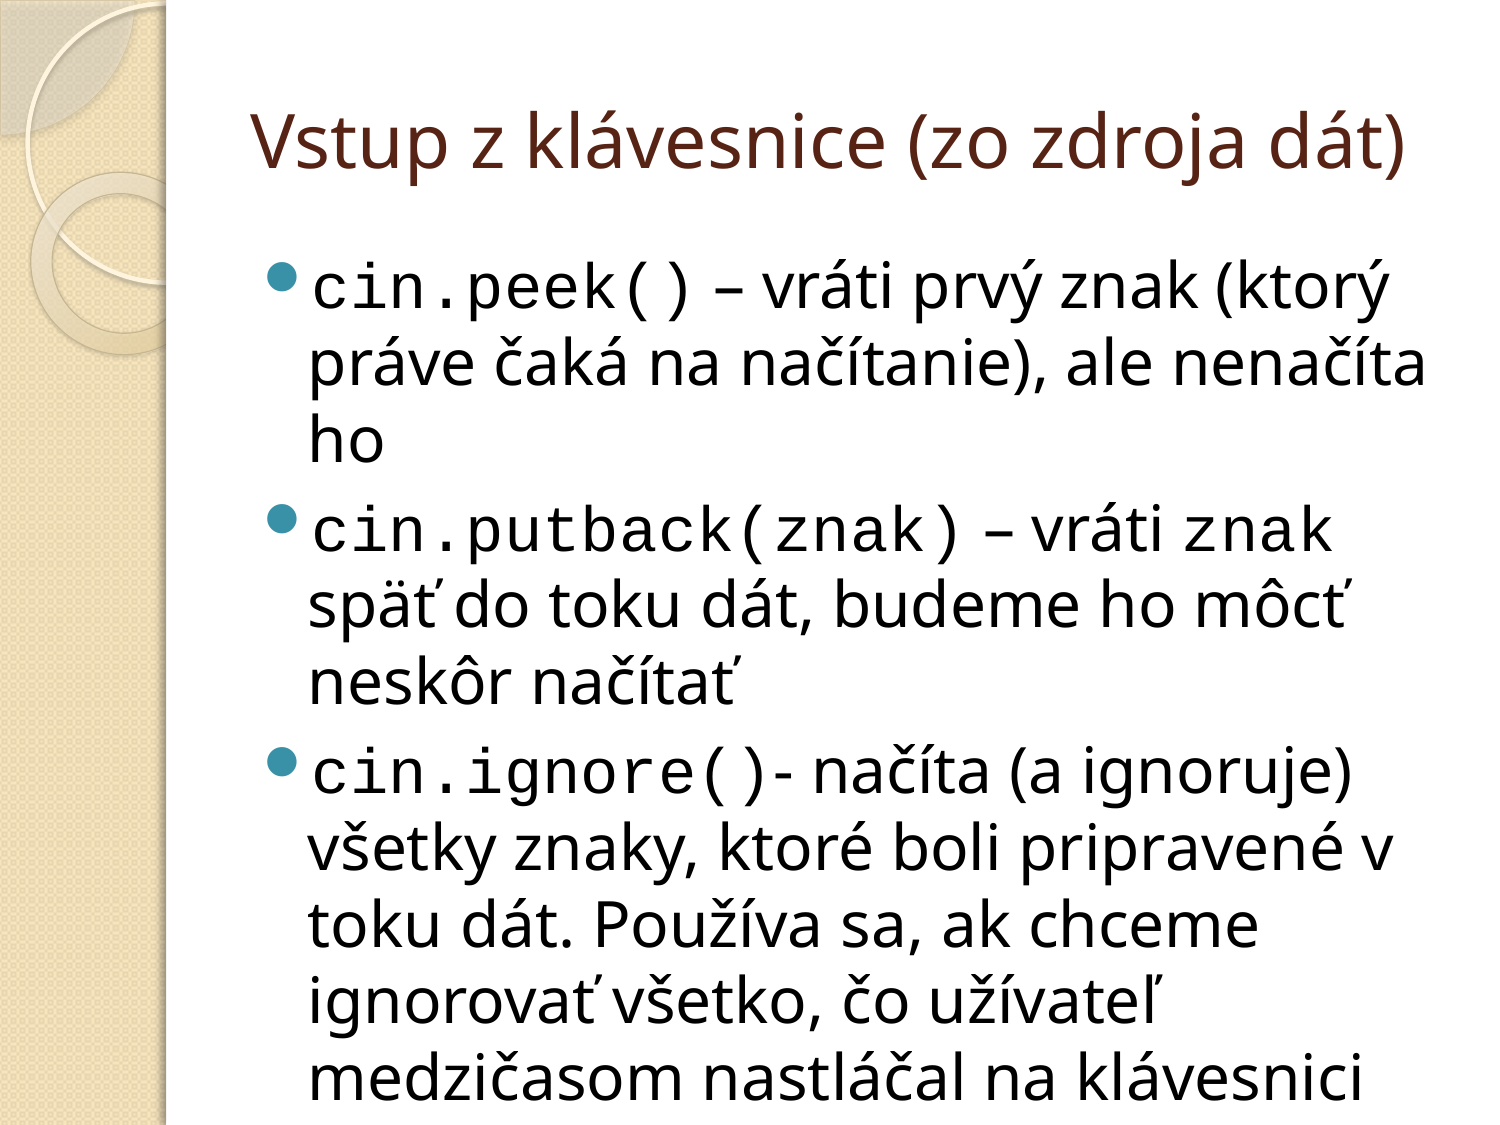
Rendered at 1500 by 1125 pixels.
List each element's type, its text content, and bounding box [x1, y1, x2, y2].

title Vstup z klávesnice (zo zdroja dát) [235, 45, 1466, 233]
list cin.peek() – vráti prvý znak (ktorý práve čaká na načítanie), ale nenačíta ho cin.putback(znak) – vráti znak späť do toku dát, budeme ho môcť neskôr načítať cin.ignore()- načíta (a ignoruje) všetky znaky, ktoré boli pripravené v toku dát. Používa sa, ak chceme ignorovať všetko, čo užívateľ medzičasom nastláčal na klávesnici [235, 237, 1466, 1125]
